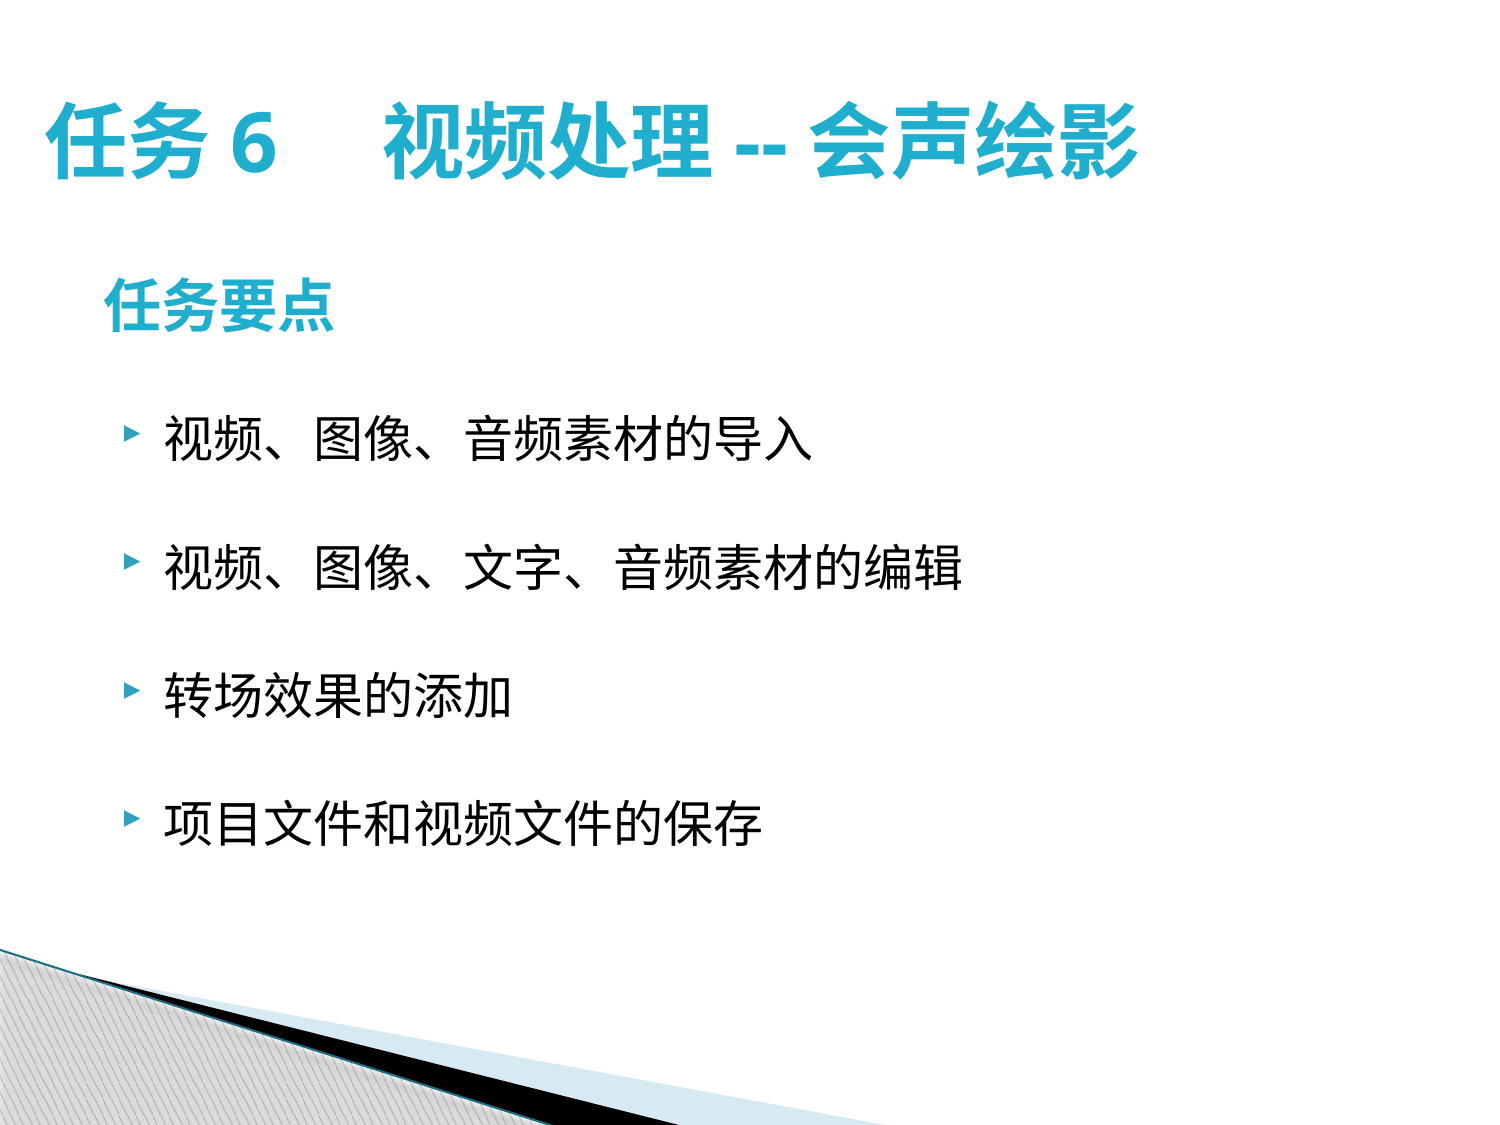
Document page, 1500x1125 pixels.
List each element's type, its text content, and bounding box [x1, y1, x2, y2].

title 任务6 视频处理--会声绘影 [29, 45, 1500, 233]
list 任务要点 视频、图像、音频素材的导入 视频、图像、文字、音频素材的编辑 转场效果的添加 项目文件和视频文件的保存 [88, 233, 1436, 1012]
